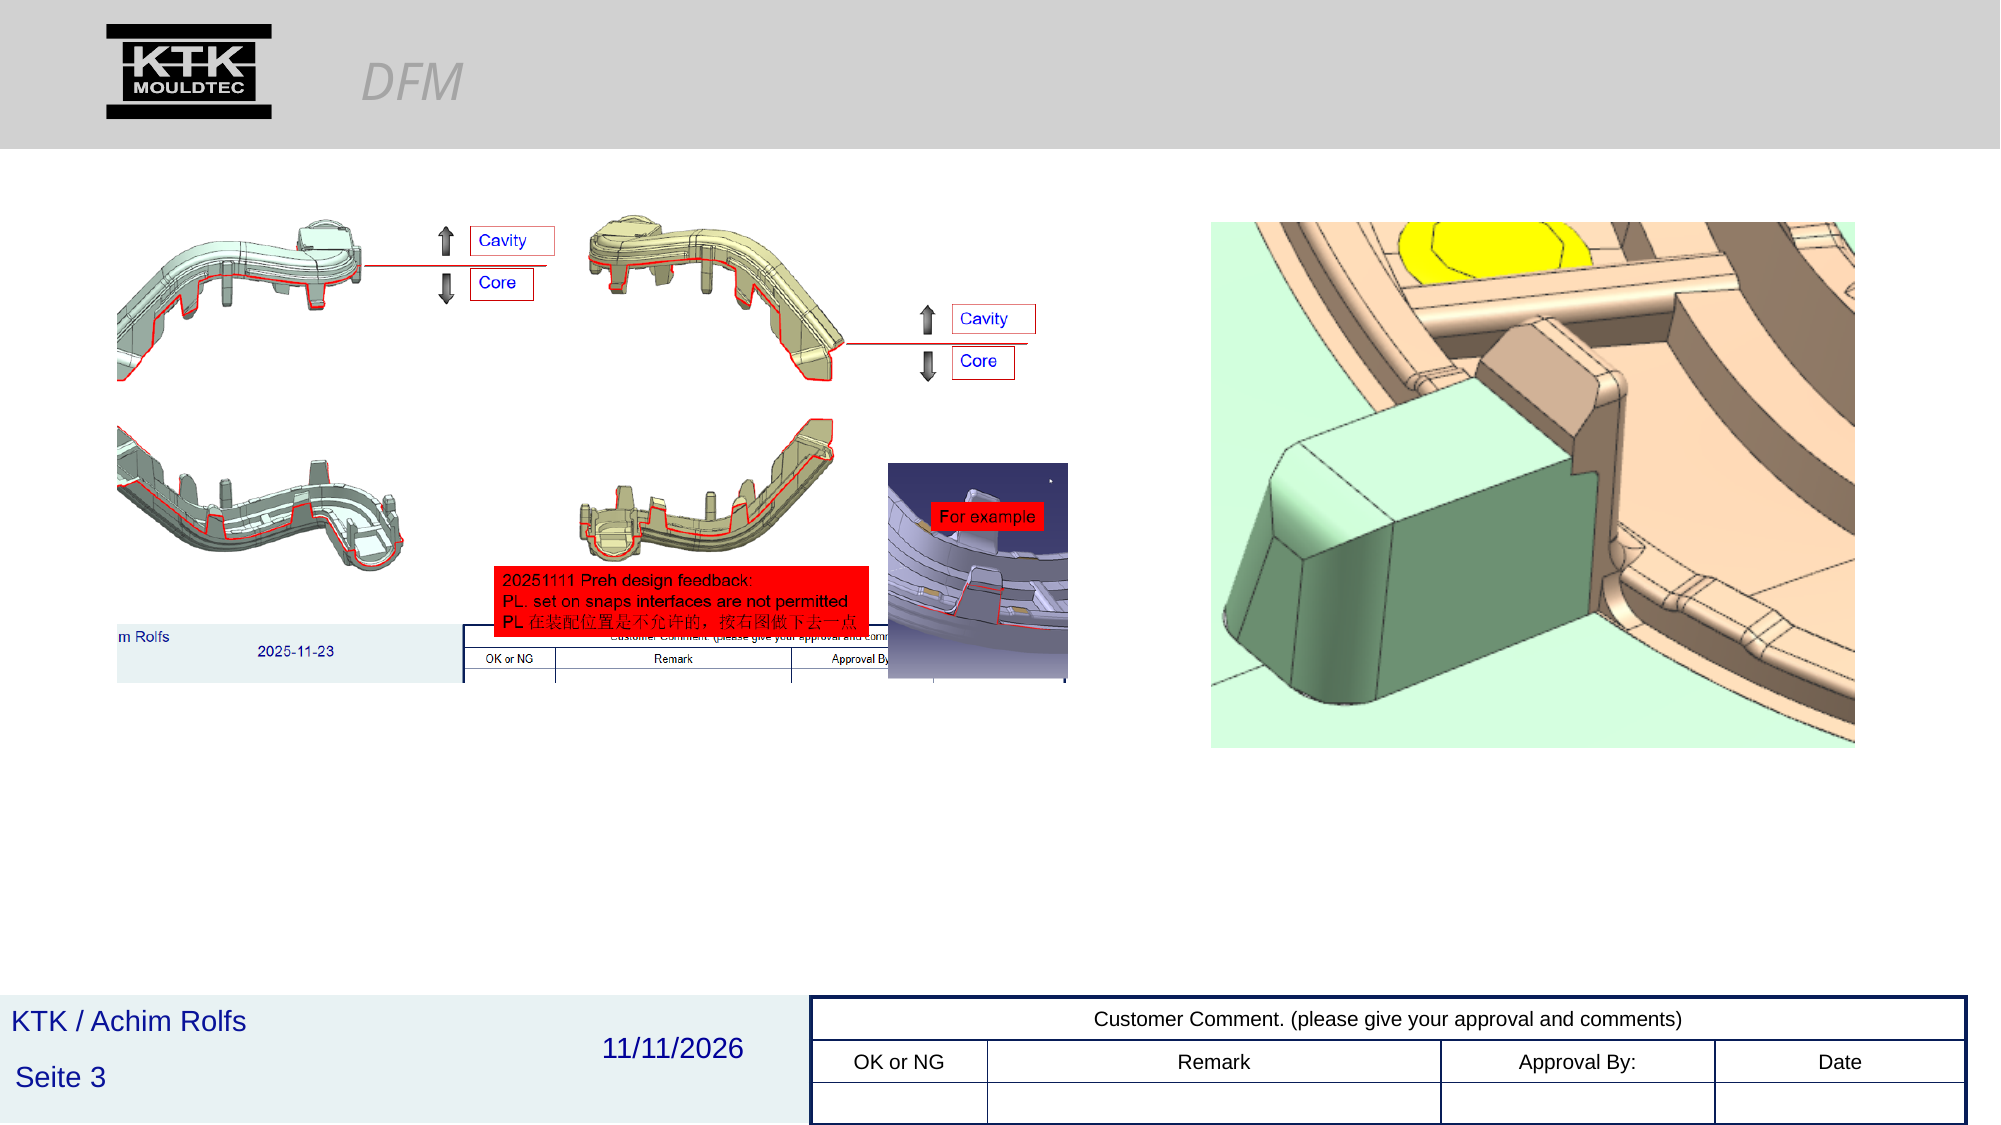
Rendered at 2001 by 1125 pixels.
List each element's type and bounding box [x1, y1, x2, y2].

picture [1210, 222, 1856, 749]
picture [117, 212, 1068, 683]
slide_number [550, 1021, 796, 1101]
